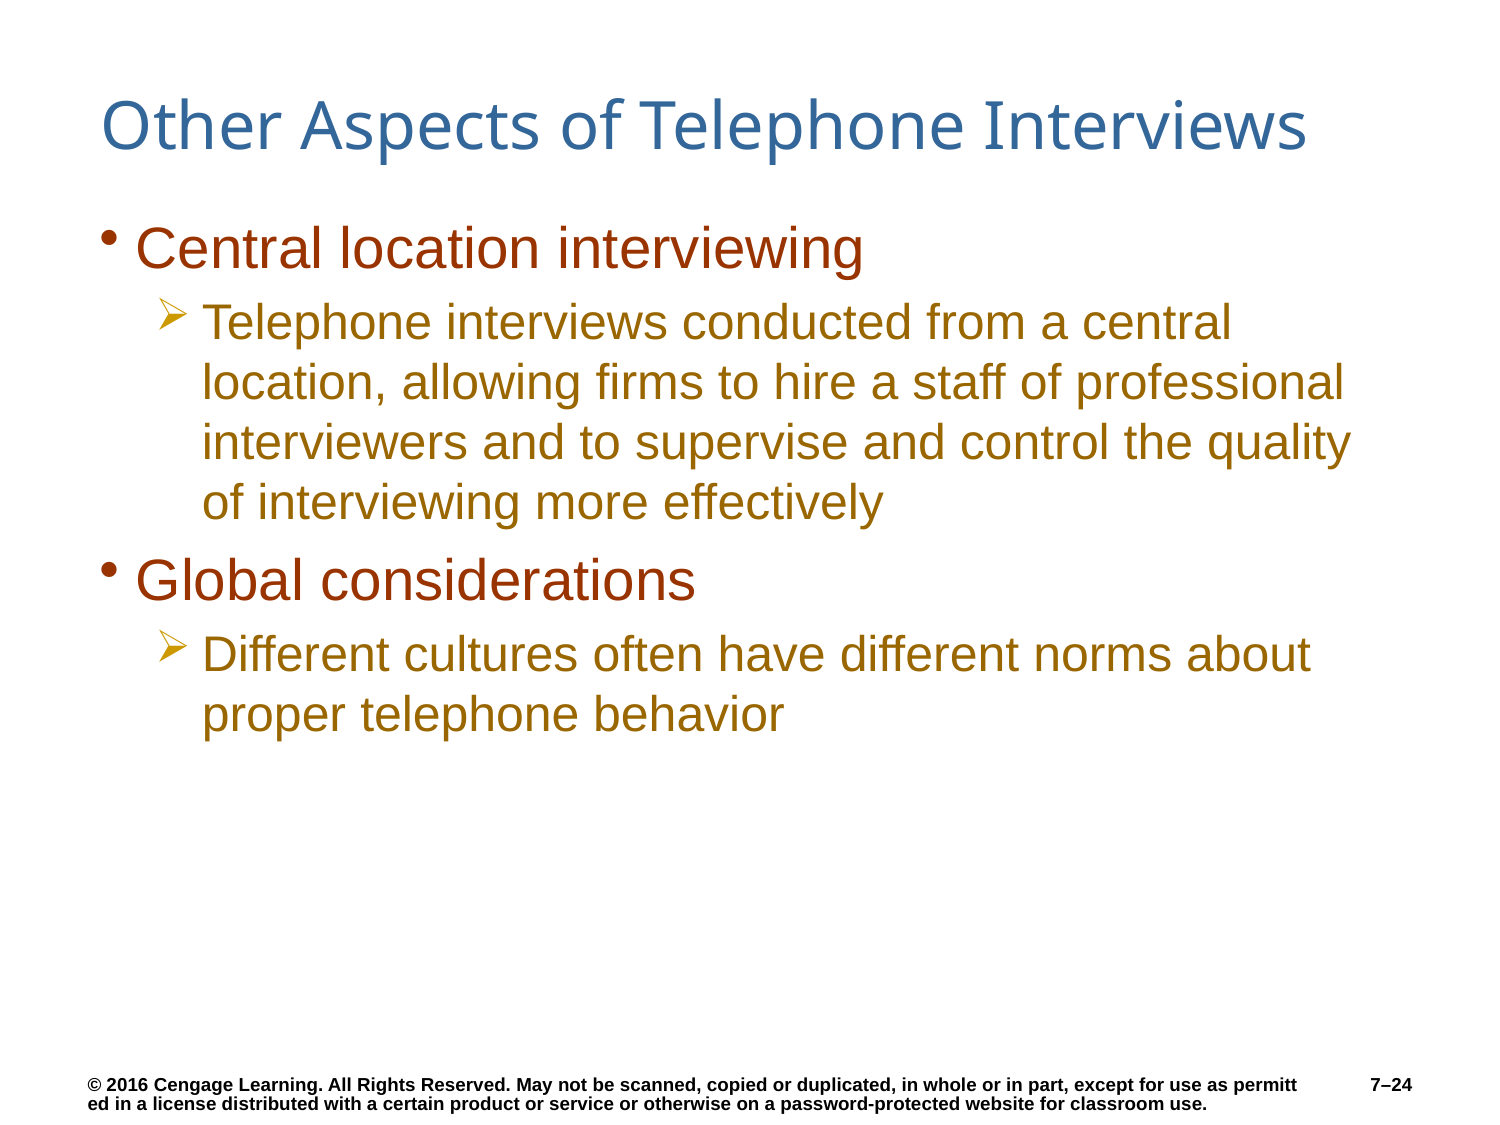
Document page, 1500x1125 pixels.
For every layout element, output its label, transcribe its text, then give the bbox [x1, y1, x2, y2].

title Other Aspects of Telephone Interviews [85, 75, 1411, 171]
footer © 2016 Cengage Learning. All Rights Reserved. May not be scanned, copied or duplicated, in whole or in part, except for use as permitted in a license distributed with a certain product or service or otherwise on a password-protected website for classroom use. [87, 1057, 1050, 1103]
list Central location interviewing Telephone interviews conducted from a central location, allowing firms to hire a staff of professional interviewers and to supervise and control the quality of interviewing more effectively Global considerations Different cultures often have different norms about proper telephone behavior [84, 202, 1414, 1013]
slide_number 7–24 [1050, 1042, 1413, 1103]
